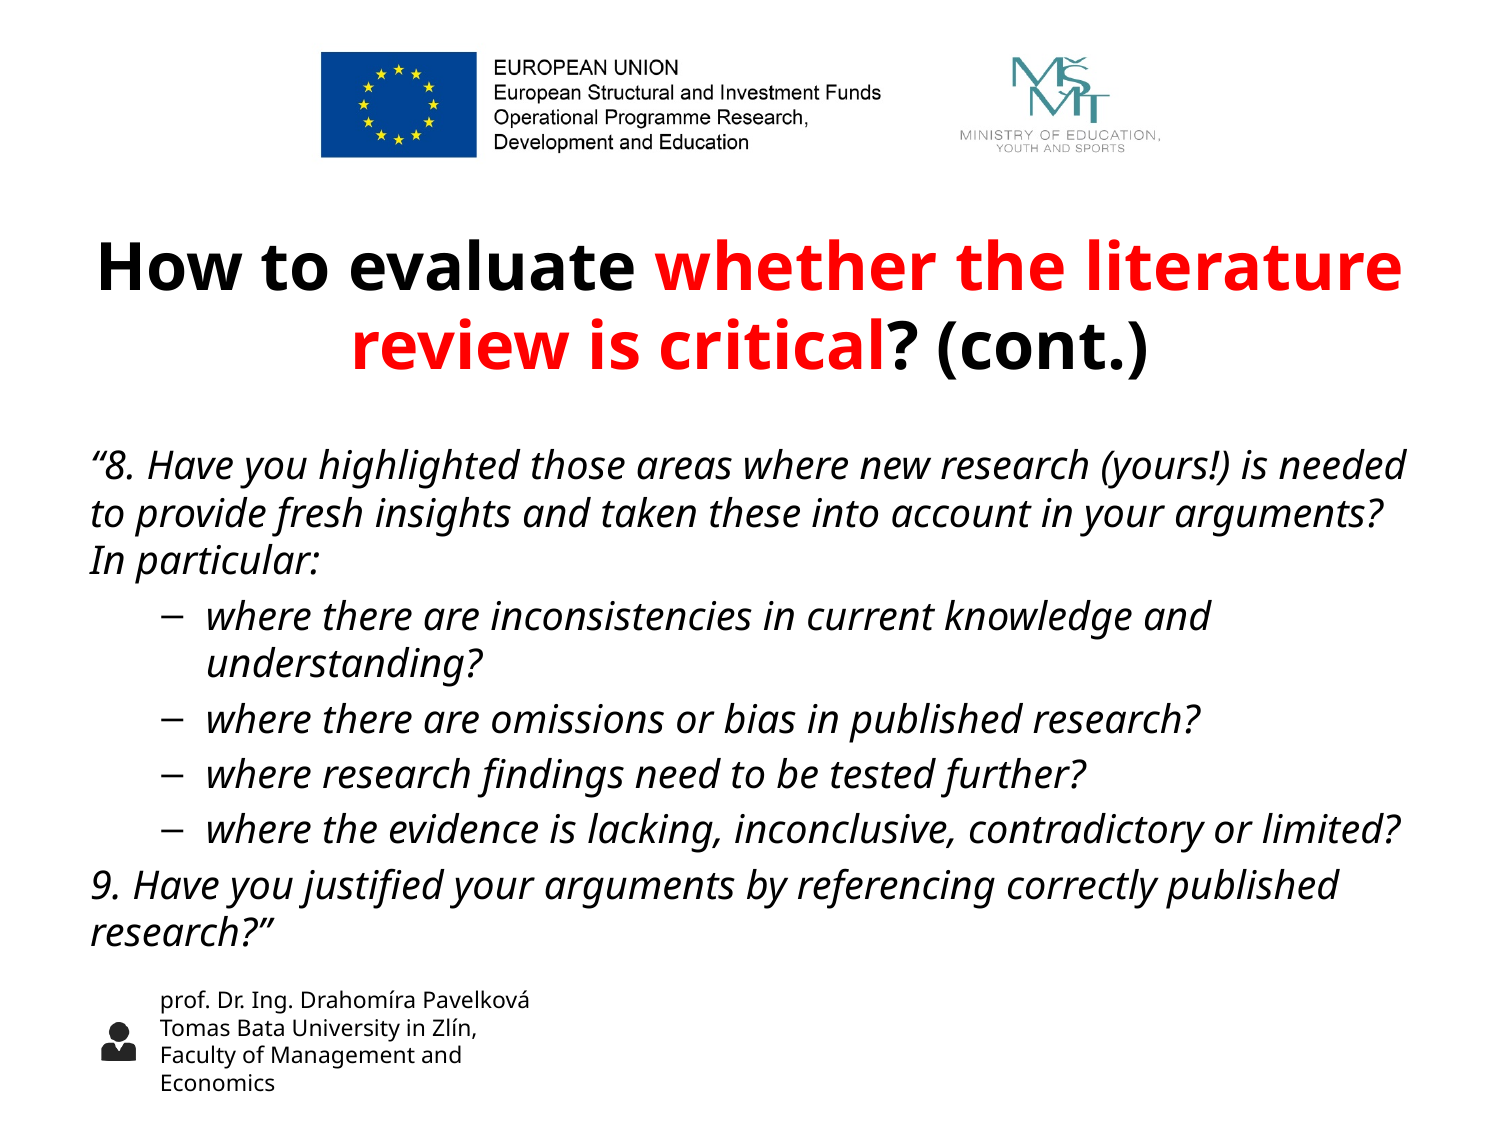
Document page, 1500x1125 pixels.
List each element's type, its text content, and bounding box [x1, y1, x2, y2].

list “8. Have you highlighted those areas where new research (yours!) is needed to provide fresh insights and taken these into account in your arguments? In particular: where there are inconsistencies in current knowledge and understanding? where there are omissions or bias in published research? where research findings need to be tested further? where the evidence is lacking, inconclusive, contradictory or limited? 9. Have you justified your arguments by referencing correctly published research?” [75, 432, 1425, 1005]
picture [268, 0, 1212, 210]
picture [101, 1021, 136, 1062]
title How to evaluate whether the literature review is critical? (cont.) [75, 209, 1425, 398]
footer prof. Dr. Ing. Drahomíra Pavelková Tomas Bata University in Zlín, Faculty of Management and Economics [145, 999, 550, 1083]
